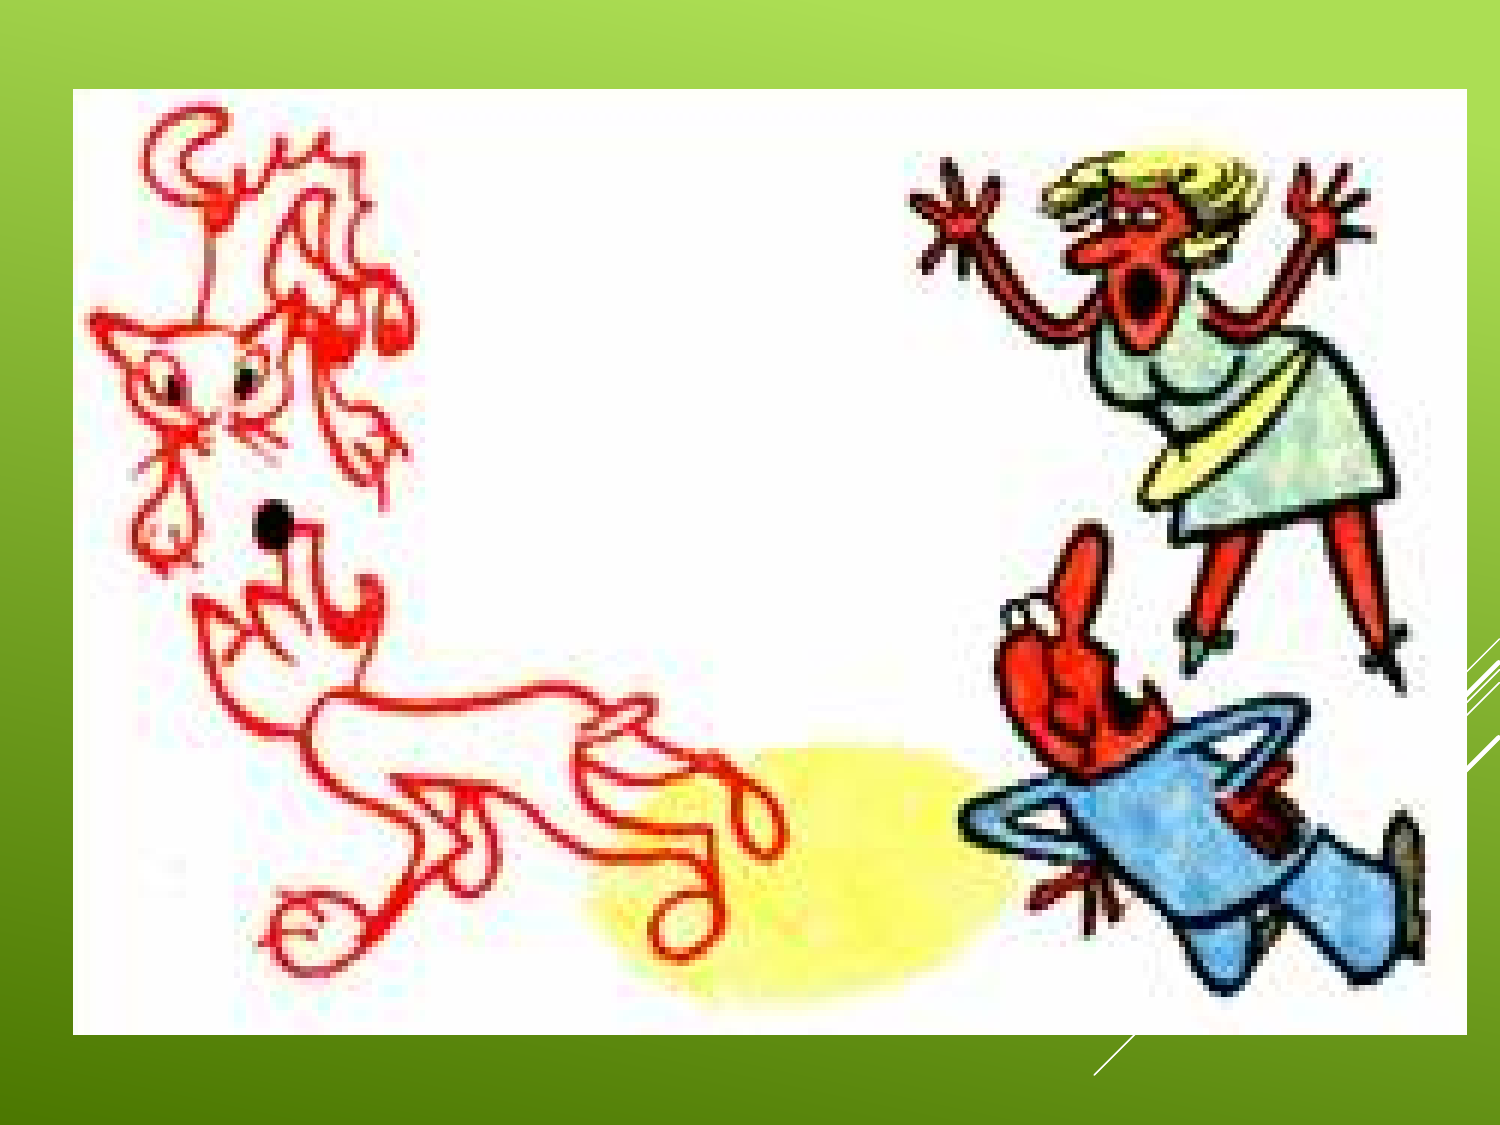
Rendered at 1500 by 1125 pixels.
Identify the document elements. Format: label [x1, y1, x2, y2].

picture [73, 89, 1467, 1036]
